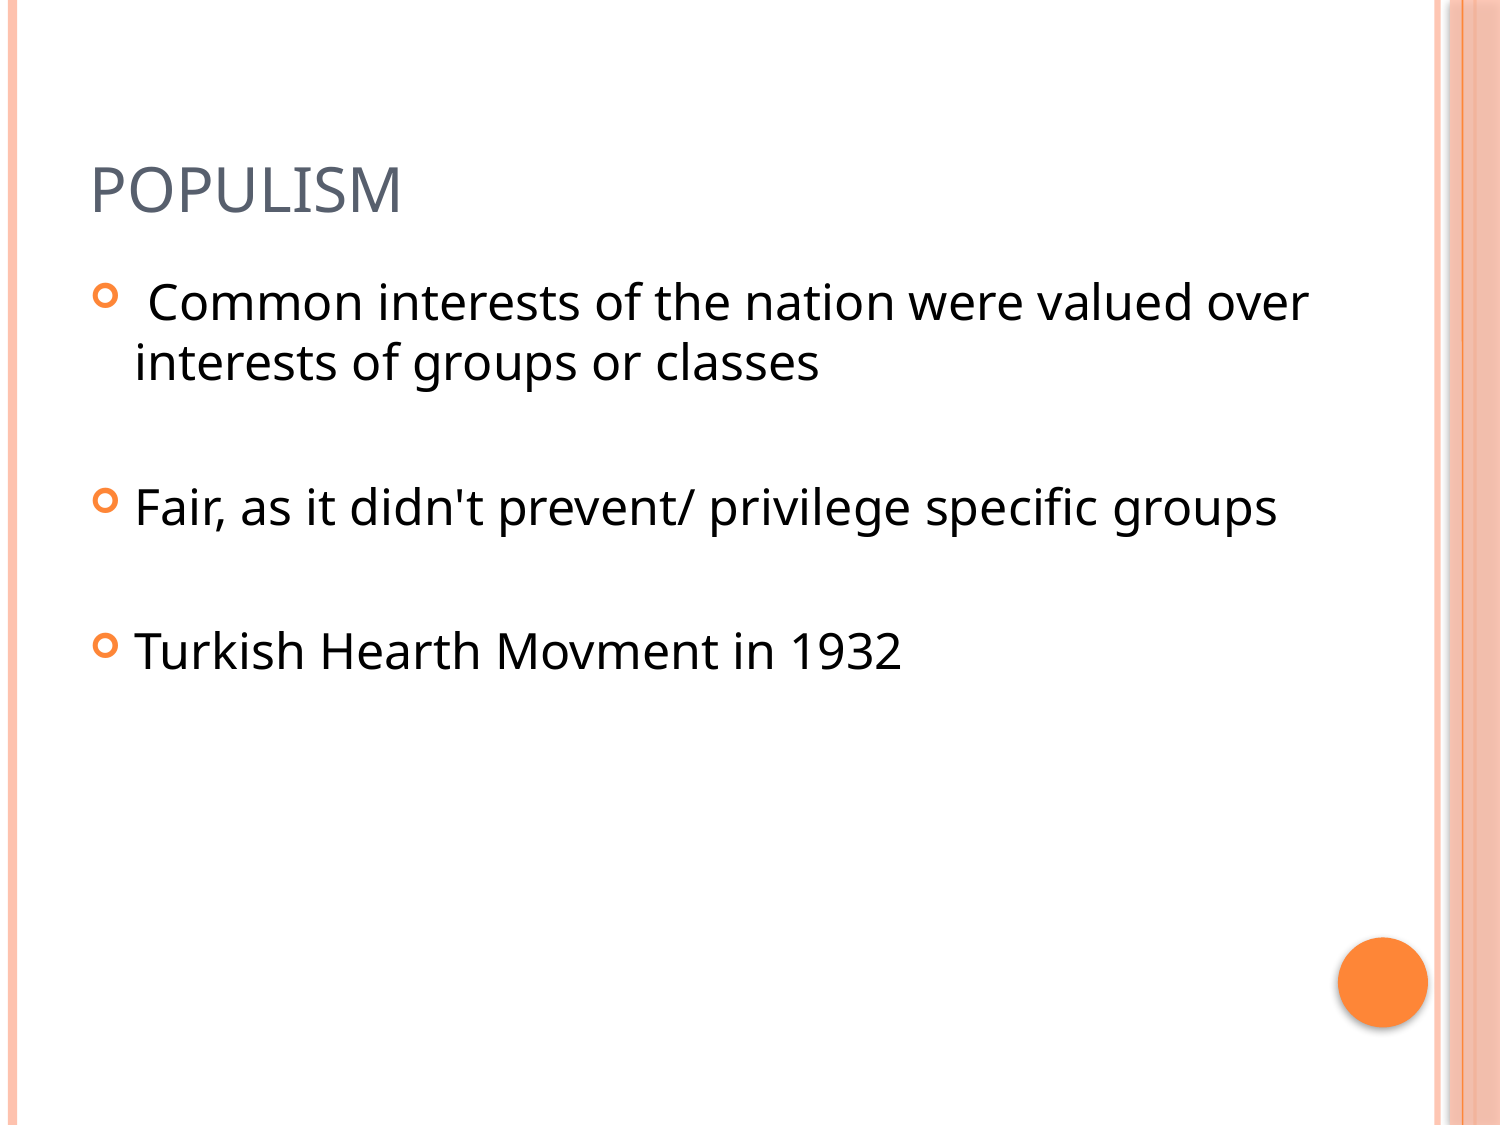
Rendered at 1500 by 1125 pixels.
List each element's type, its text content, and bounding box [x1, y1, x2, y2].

title Populism [75, 45, 1300, 233]
list Common interests of the nation were valued over interests of groups or classes Fair, as it didn't prevent/ privilege specific groups Turkish Hearth Movment in 1932 [75, 262, 1376, 1062]
